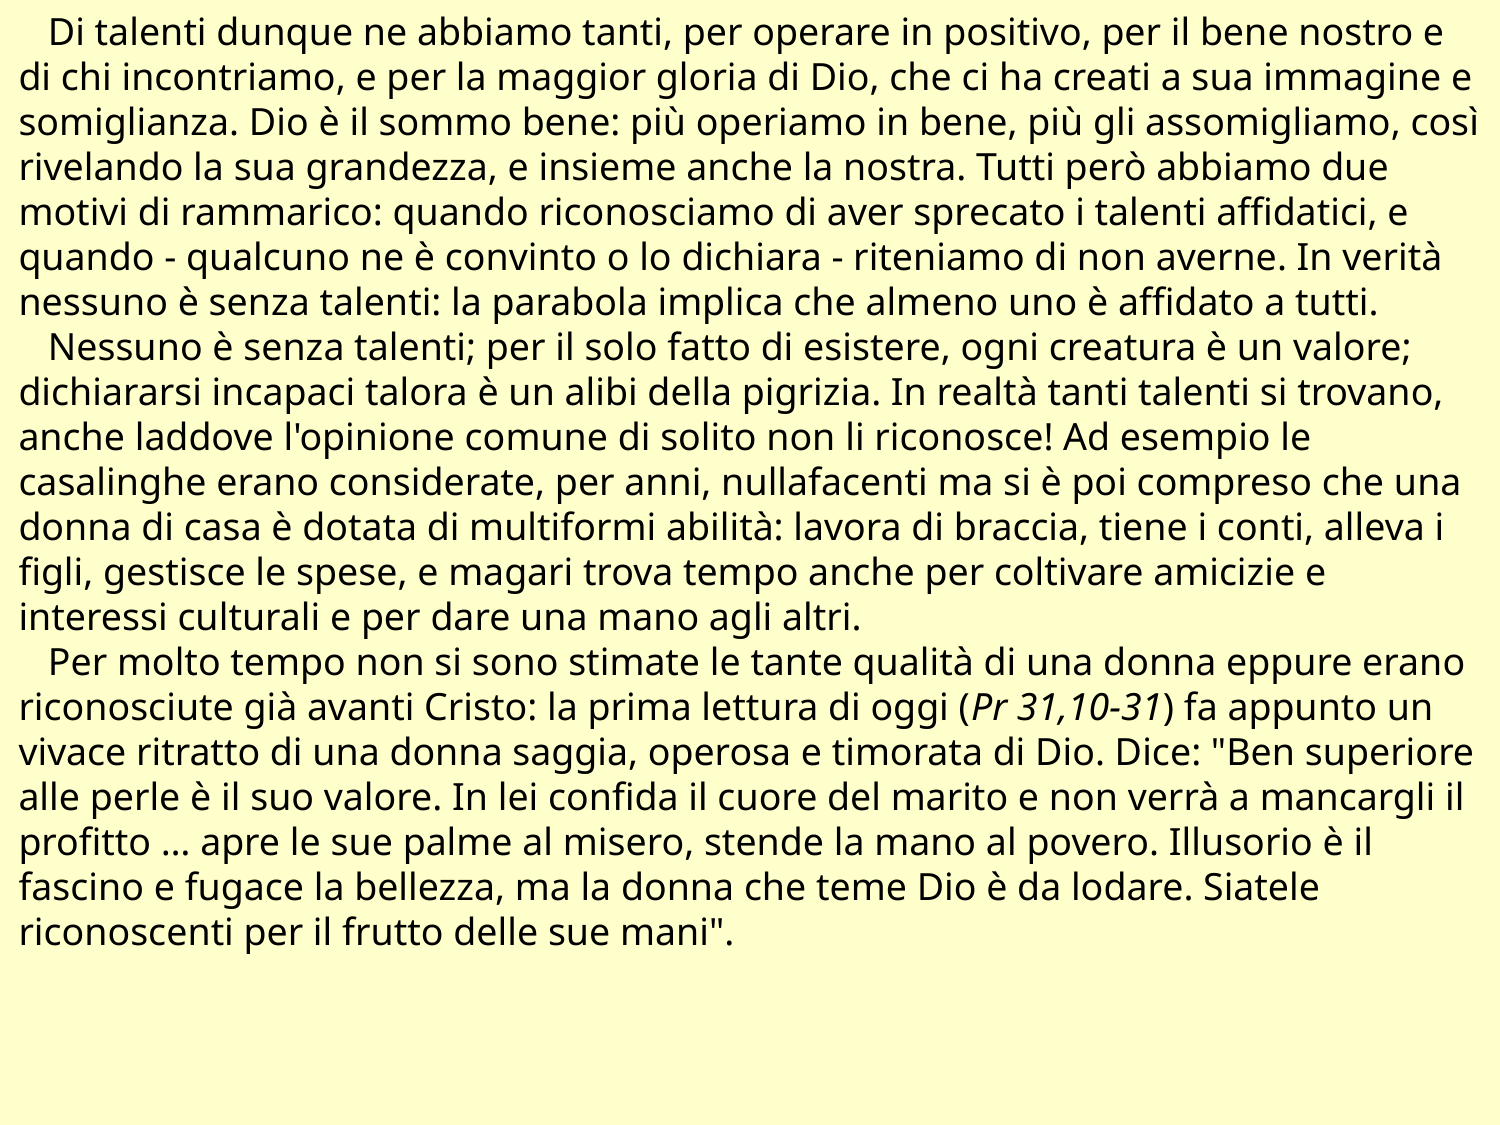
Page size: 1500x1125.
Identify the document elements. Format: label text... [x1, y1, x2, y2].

text_box Di talenti dunque ne abbiamo tanti, per operare in positivo, per il bene nostro e di chi incontriamo, e per la maggior gloria di Dio, che ci ha creati a sua immagine e somiglianza. Dio è il sommo bene: più operiamo in bene, più gli assomigliamo, così rivelando la sua grandezza, e insieme anche la nostra. Tutti però abbiamo due motivi di rammarico: quando riconosciamo di aver sprecato i talenti affidatici, e quando - qualcuno ne è convinto o lo dichiara - riteniamo di non averne. In verità nessuno è senza talenti: la parabola implica che almeno uno è affidato a tutti. Nessuno è senza talenti; per il solo fatto di esistere, ogni creatura è un valore; dichiararsi incapaci talora è un alibi della pigrizia. In realtà tanti talenti si trovano, anche laddove l'opinione comune di solito non li riconosce! Ad esempio le casalinghe erano considerate, per anni, nullafacenti ma si è poi compreso che una donna di casa è dotata di multiformi abilità: lavora di braccia, tiene i conti, alleva i figli, gestisce le spese, e magari trova tempo anche per coltivare amicizie e interessi culturali e per dare una mano agli altri. Per molto tempo non si sono stimate le tante qualità di una donna eppure erano riconosciute già avanti Cristo: la prima lettura di oggi (Pr 31,10-31) fa appunto un vivace ritratto di una donna saggia, operosa e timorata di Dio. Dice: "Ben superiore alle perle è il suo valore. In lei confida il cuore del marito e non verrà a mancargli il profitto … apre le sue palme al misero, stende la mano al povero. Illusorio è il fascino e fugace la bellezza, ma la donna che teme Dio è da lodare. Siatele riconoscenti per il frutto delle sue mani". [3, 0, 1500, 961]
